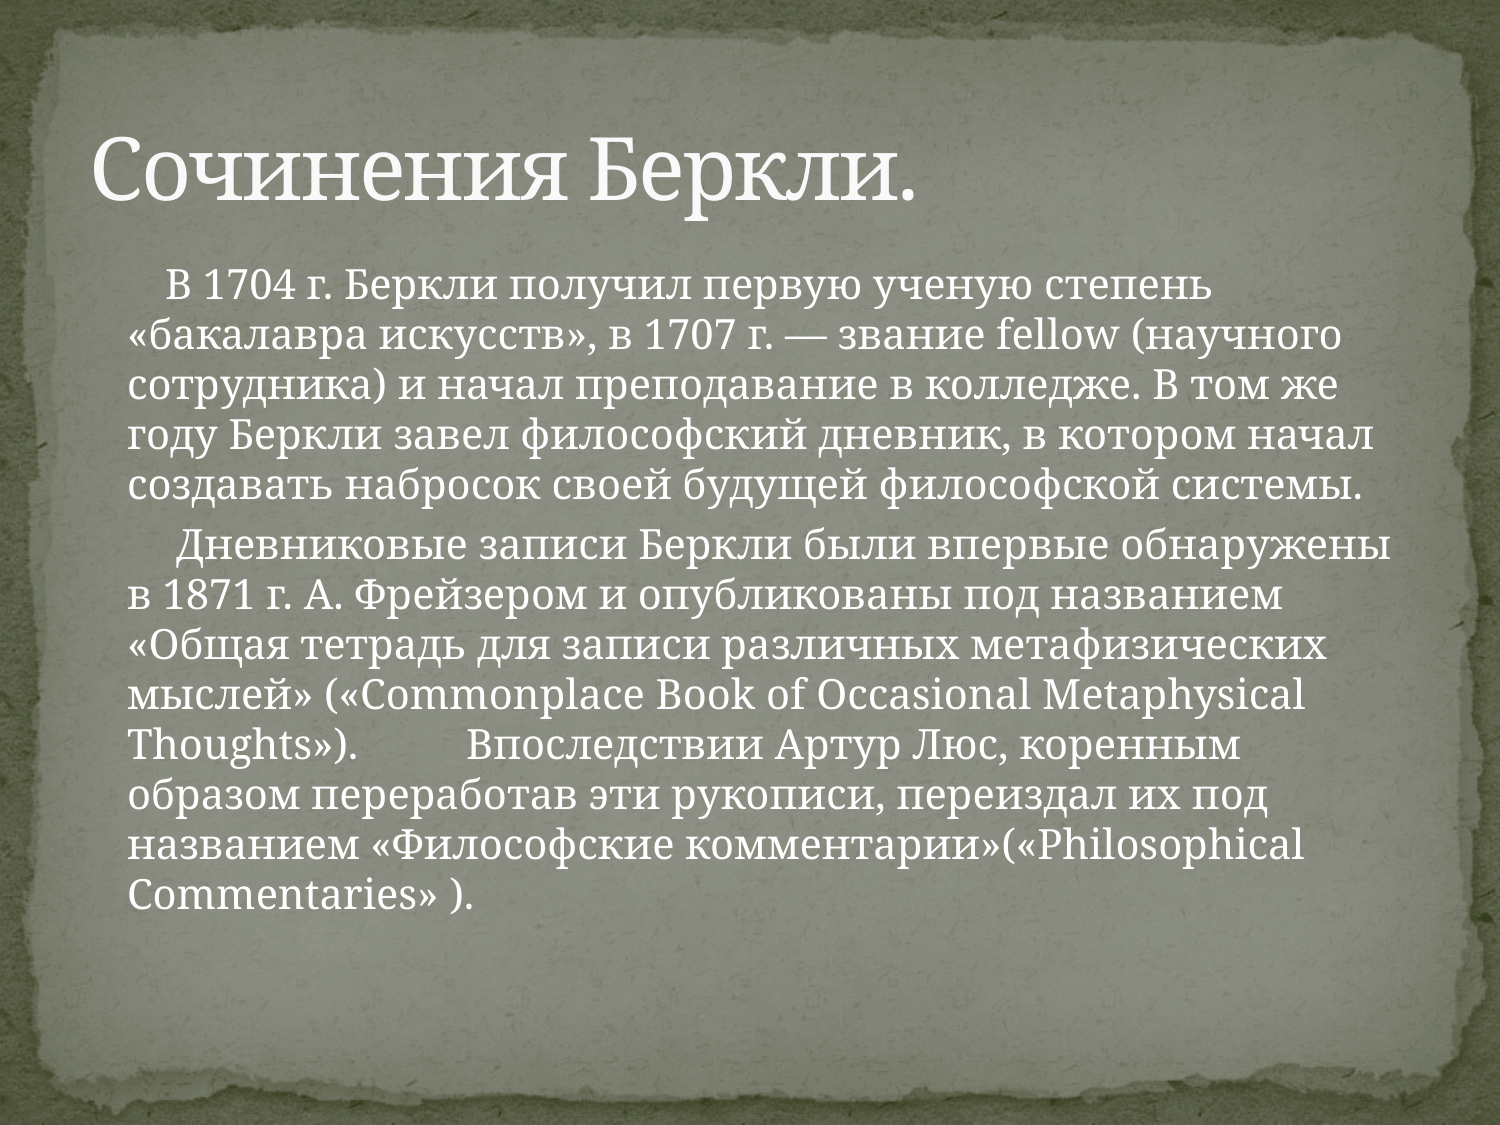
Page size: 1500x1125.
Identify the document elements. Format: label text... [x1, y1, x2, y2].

title Сочинения Беркли. [74, 24, 1425, 225]
list В 1704 г. Беркли получил первую ученую степень «бакалавра искусств», в 1707 г. — звание fellow (научного сотрудника) и начал преподавание в колледже. В том же году Беркли завел философский дневник, в котором начал создавать набросок своей будущей философской системы. Дневниковые записи Беркли были впервые обнаружены в 1871 г. А. Фрейзером и опубликованы под названием «Общая тетрадь для записи различных метафизических мыслей» («Commonplace Book of Occasional Metaphysical Thoughts»). Впоследствии Артур Люс, коренным образом переработав эти рукописи, переиздал их под названием «Философские комментарии»(«Philosophical Commentaries» ). [75, 249, 1425, 1000]
